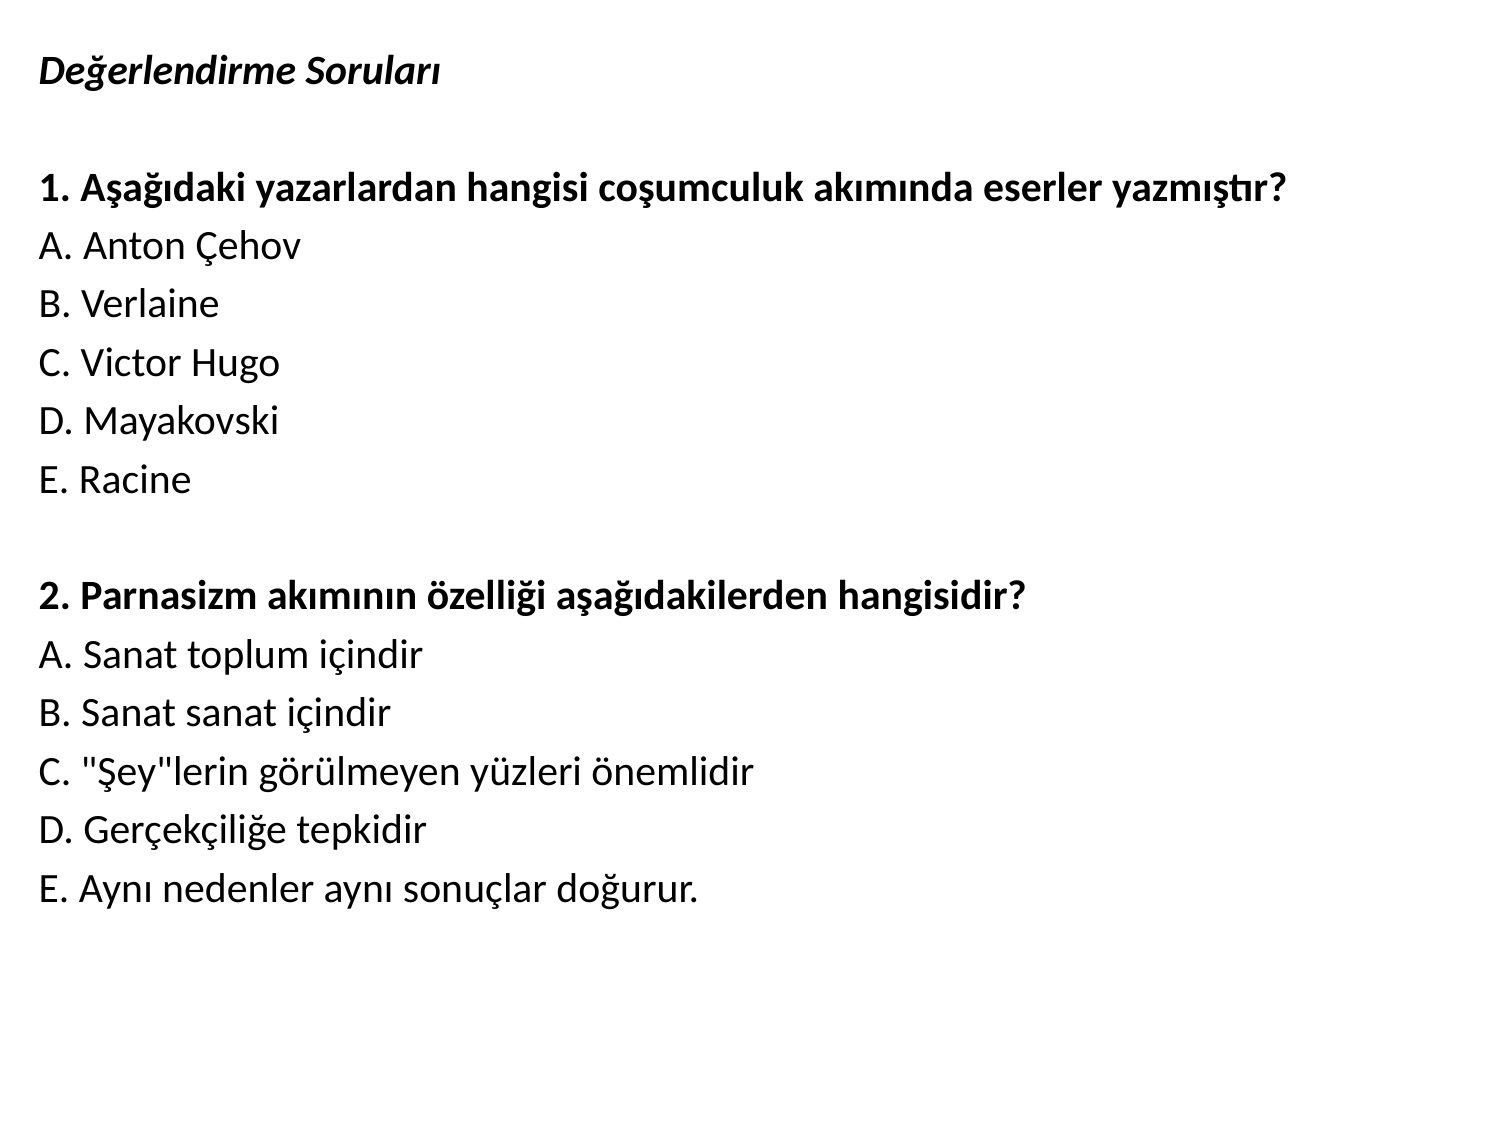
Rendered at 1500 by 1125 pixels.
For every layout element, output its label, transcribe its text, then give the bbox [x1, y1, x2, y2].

list Değerlendirme Soruları 1. Aşağıdaki yazarlardan hangisi coşumculuk akımında eserler yazmıştır? A. Anton Çehov B. Verlaine C. Victor Hugo D. Mayakovski E. Racine 2. Parnasizm akımının özelliği aşağıdakilerden hangisidir? A. Sanat toplum içindir B. Sanat sanat içindir C. "Şey"lerin görülmeyen yüzleri önemlidir D. Gerçekçiliğe tepkidir E. Aynı nedenler aynı sonuçlar doğurur. [23, 35, 1465, 1090]
